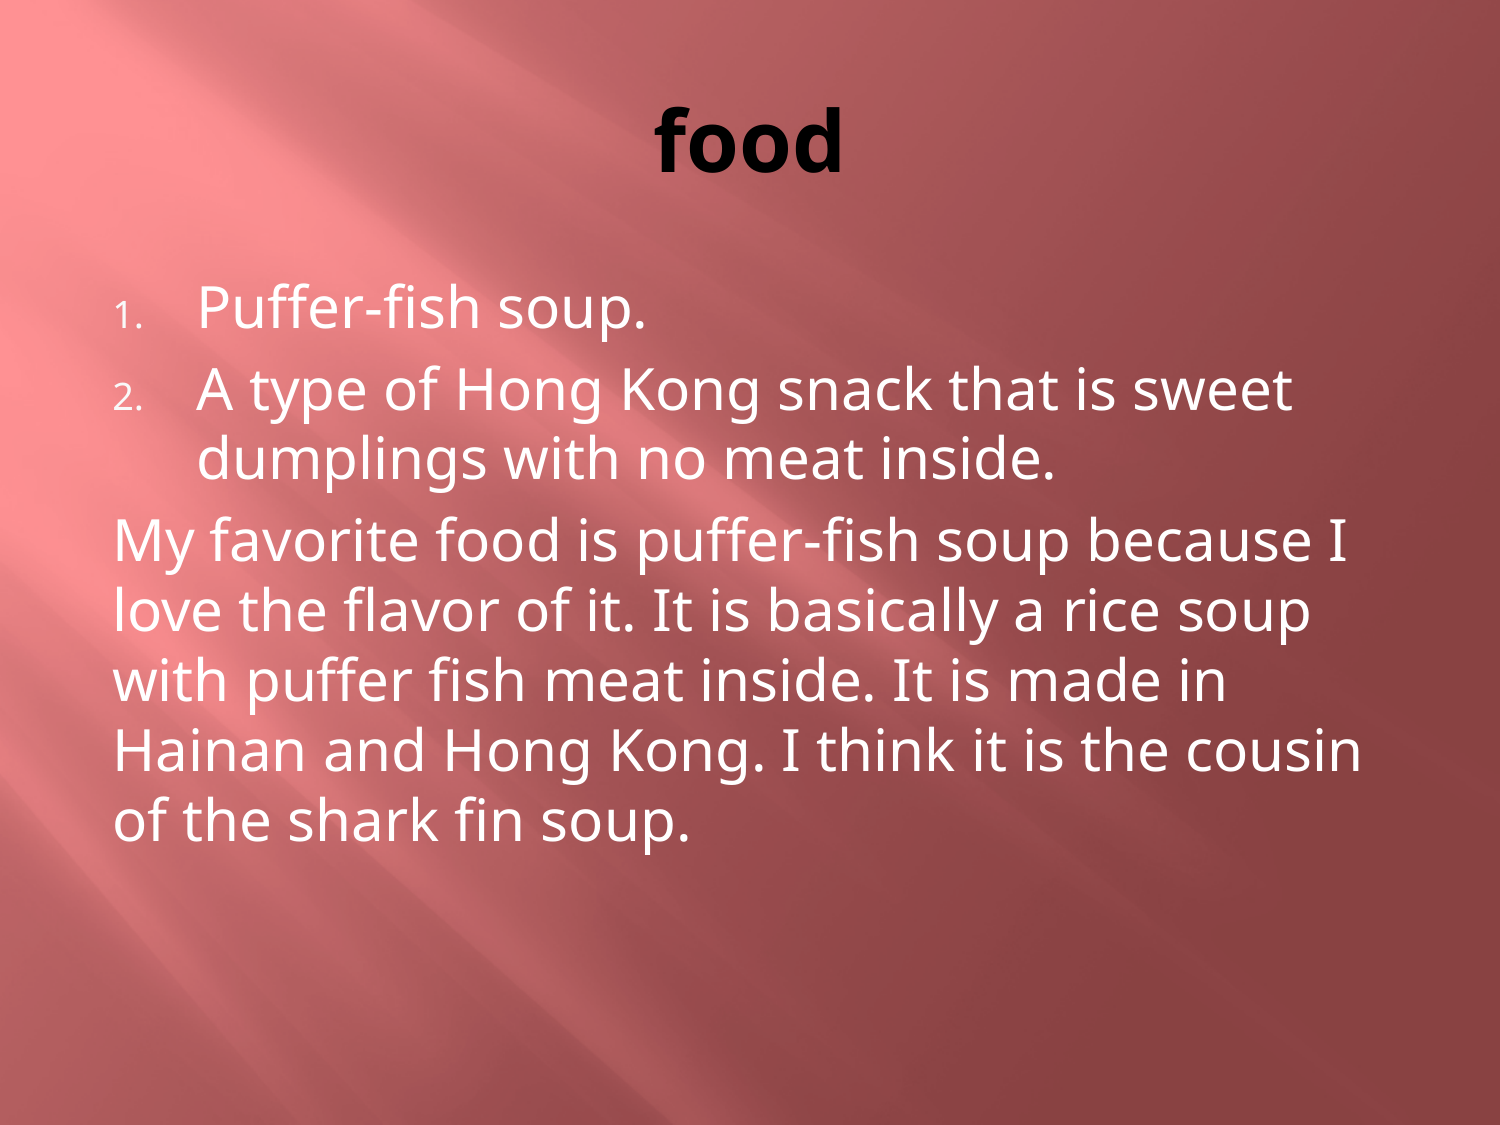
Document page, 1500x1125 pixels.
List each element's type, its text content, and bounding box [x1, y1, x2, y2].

list Puffer-fish soup. A type of Hong Kong snack that is sweet dumplings with no meat inside. My favorite food is puffer-fish soup because I love the flavor of it. It is basically a rice soup with puffer fish meat inside. It is made in Hainan and Hong Kong. I think it is the cousin of the shark fin soup. [75, 262, 1425, 1035]
title food [75, 45, 1425, 233]
